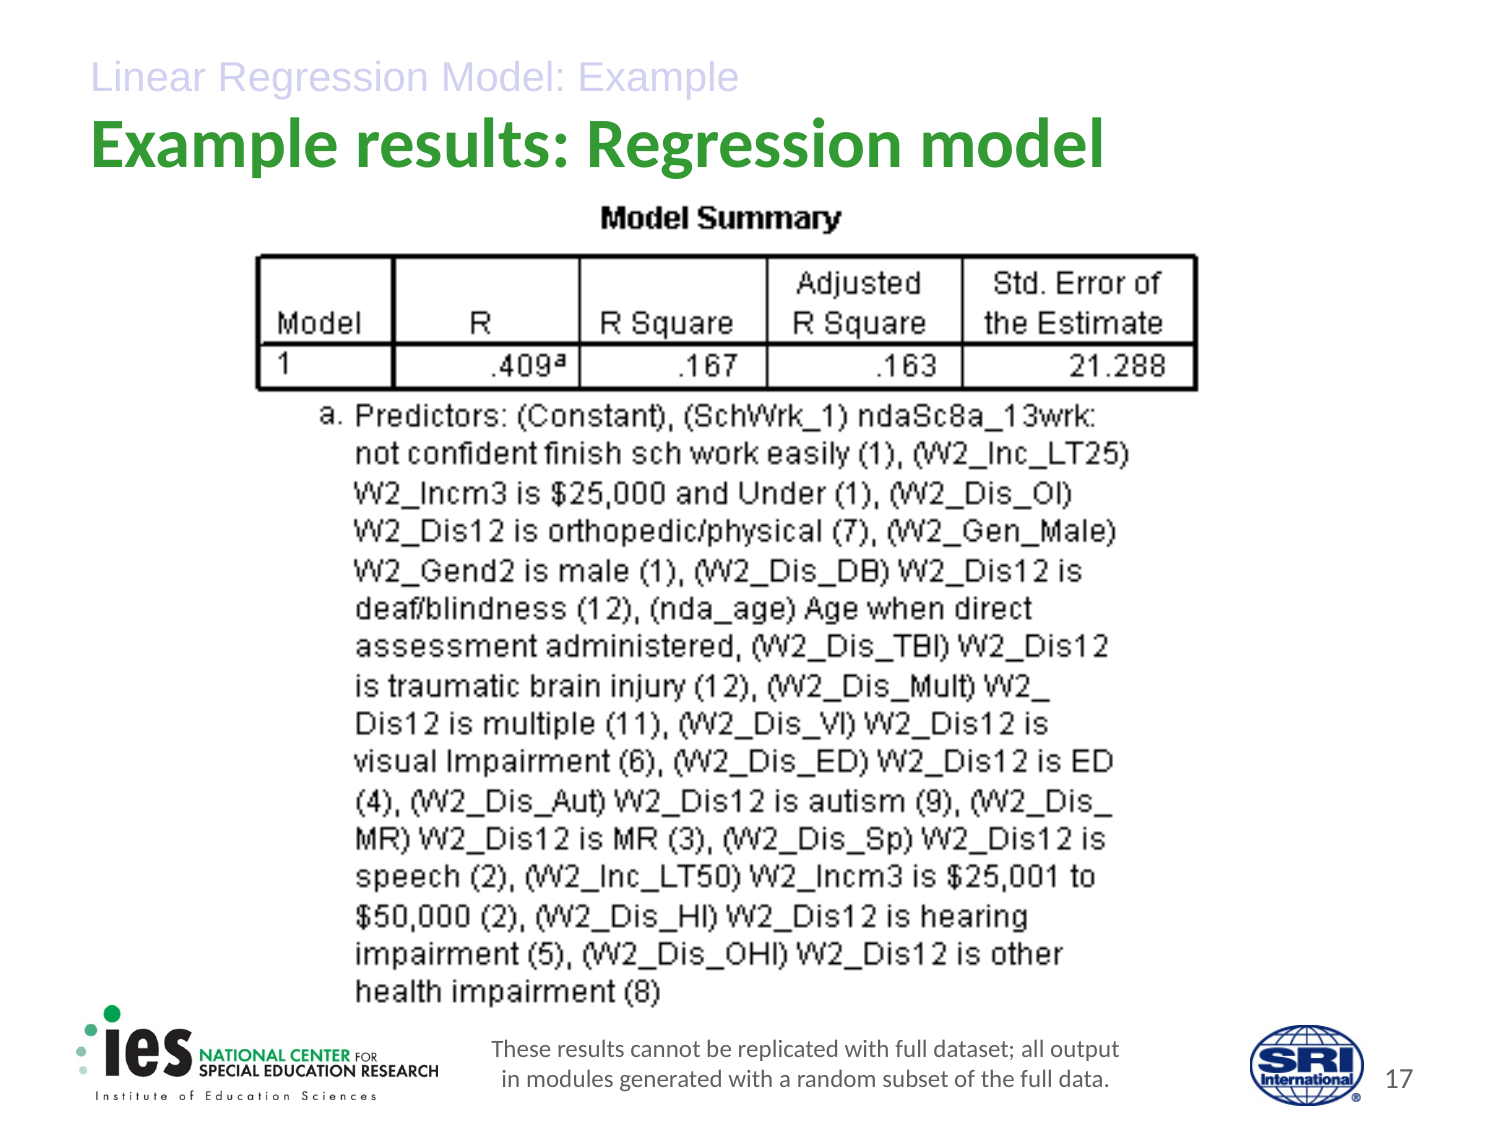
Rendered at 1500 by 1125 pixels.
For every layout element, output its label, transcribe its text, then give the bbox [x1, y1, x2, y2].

title Example results: Regression model [74, 44, 1426, 233]
slide_number 16 [1324, 1051, 1429, 1125]
picture [76, 187, 1226, 1100]
footer These results cannot be replicated with full dataset; all output in modules generated with a random subset of the full data. [299, 1024, 1313, 1104]
picture [1250, 1025, 1364, 1106]
